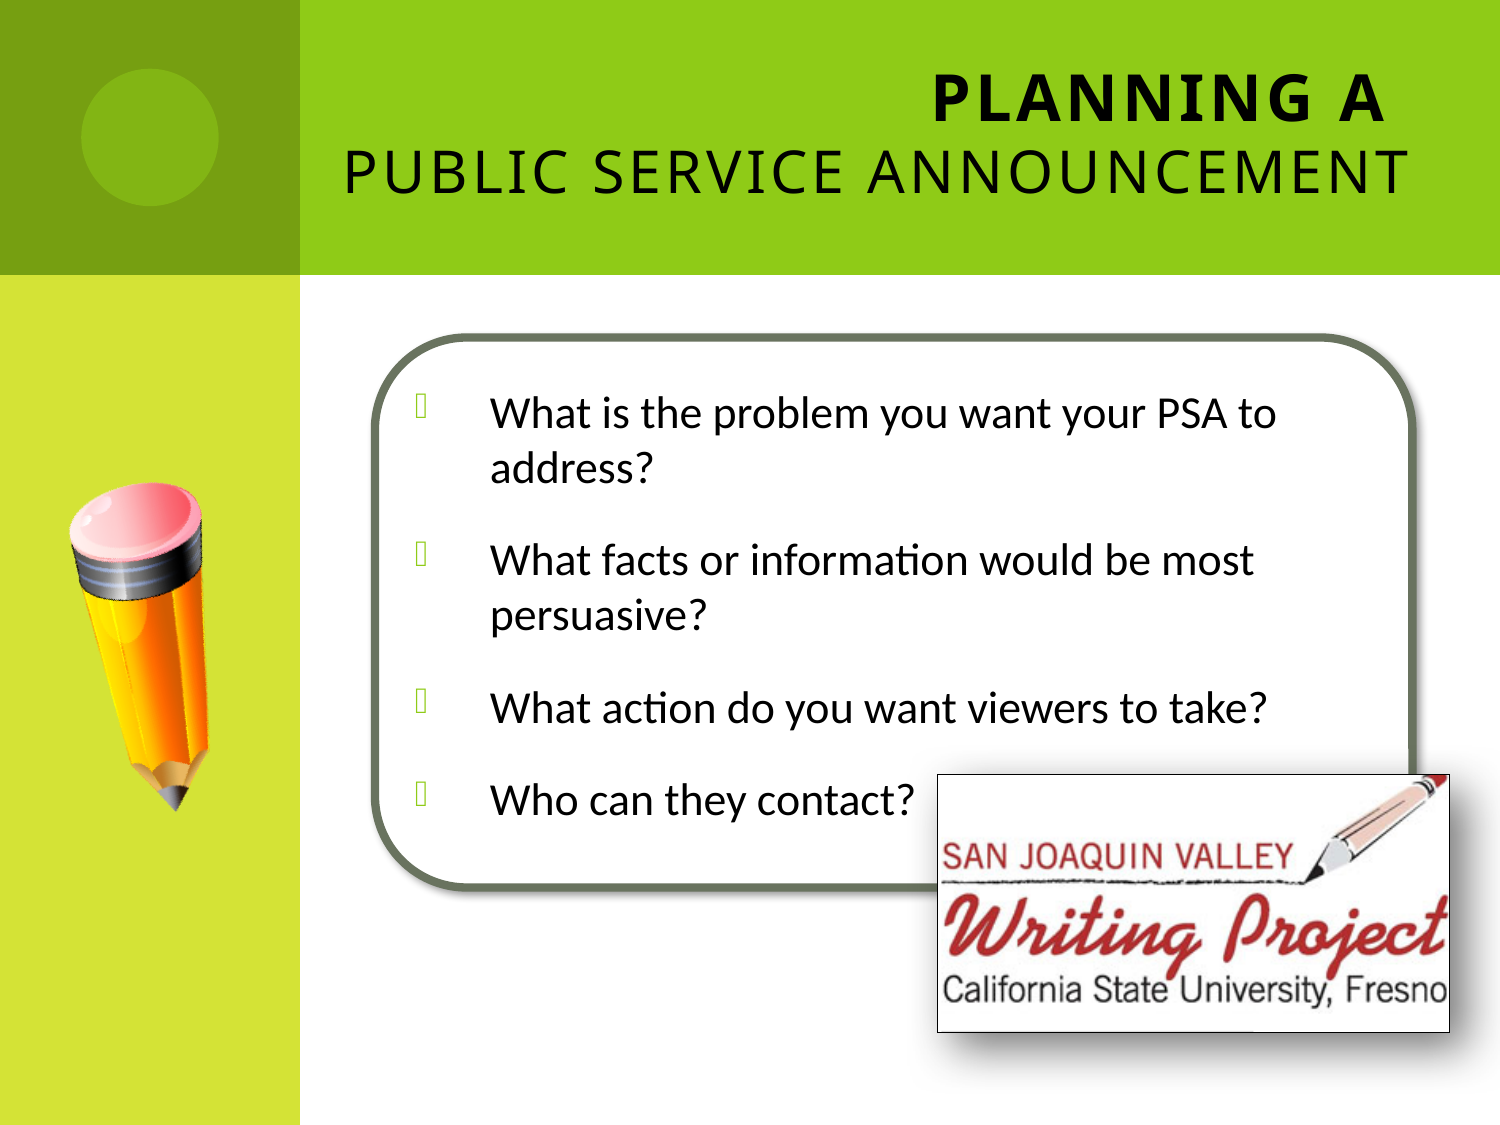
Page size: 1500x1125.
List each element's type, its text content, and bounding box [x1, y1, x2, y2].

picture [0, 437, 357, 845]
picture [937, 774, 1451, 1033]
text_box [370, 333, 1400, 864]
list What is the problem you want your PSA to address? What facts or information would be most persuasive? What action do you want viewers to take? Who can they contact? [399, 375, 1425, 1005]
title Planning a Public Service Announcement [324, 37, 1425, 225]
